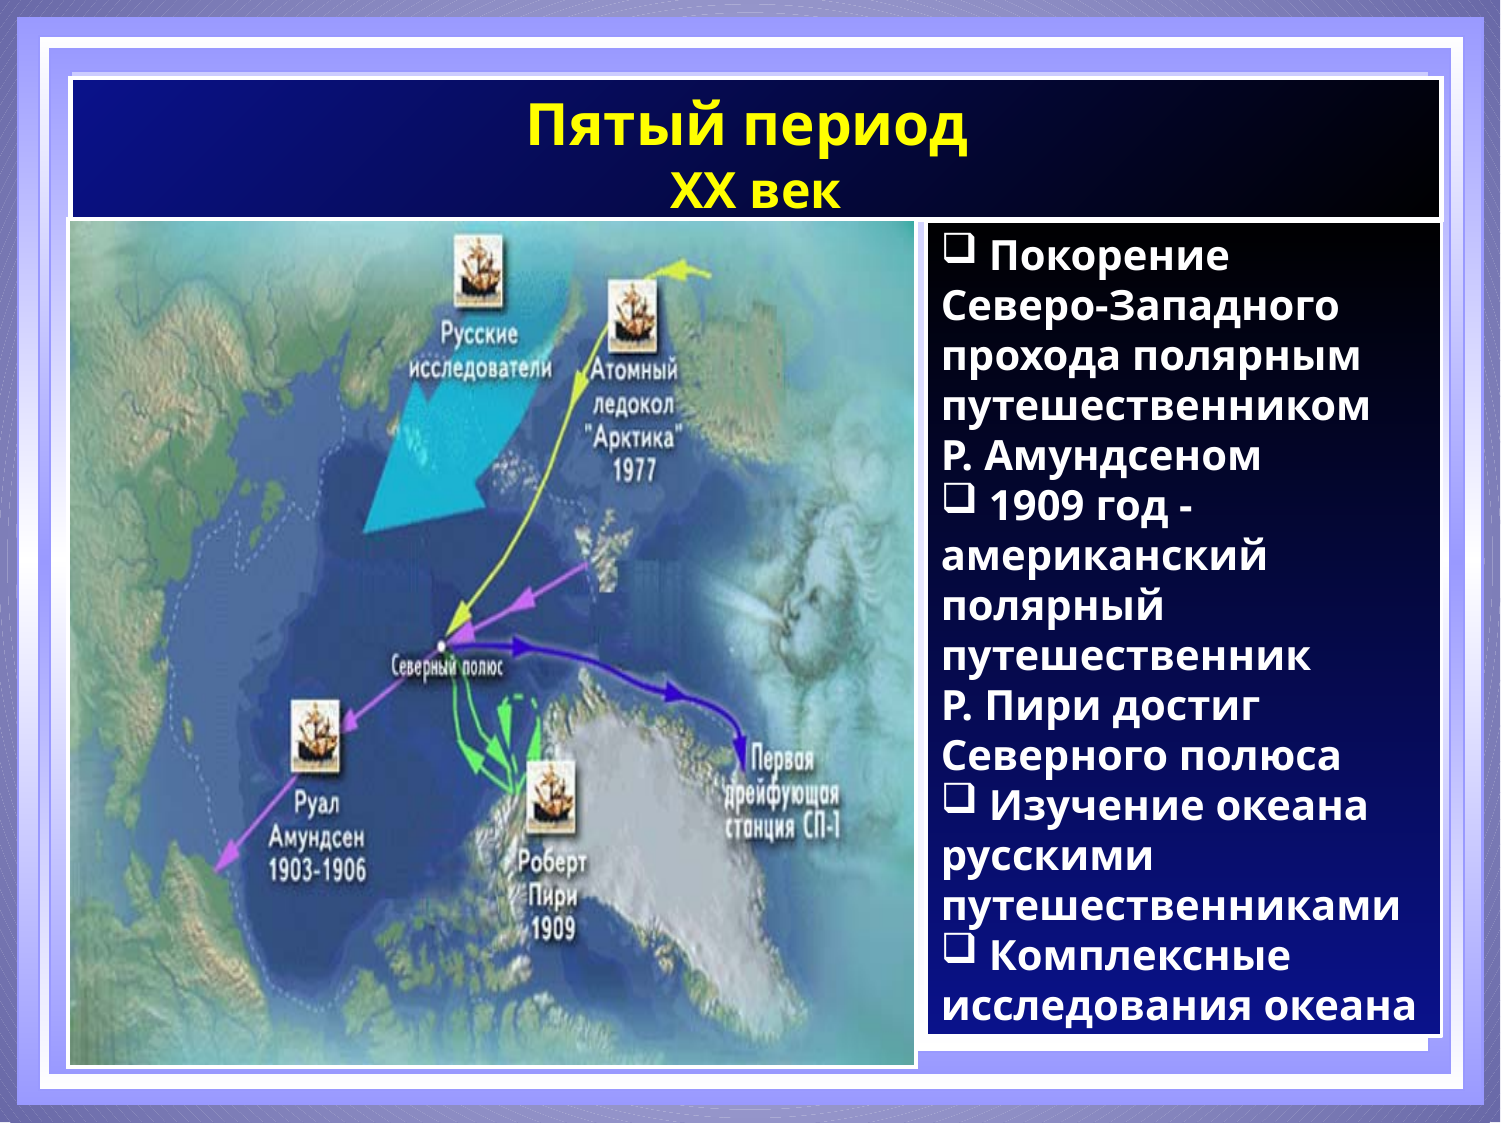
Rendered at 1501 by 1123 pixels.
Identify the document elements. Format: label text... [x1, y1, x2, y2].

text_box Покорение Северо-Западного прохода полярным путешественником Р. Амундсеном 1909 год - американский полярный путешественник Р. Пири достиг Северного полюса Изучение океана русскими путешественниками Комплексные исследования океана [926, 221, 1442, 1037]
picture [70, 221, 915, 1066]
title Пятый период XX век [70, 77, 1442, 220]
